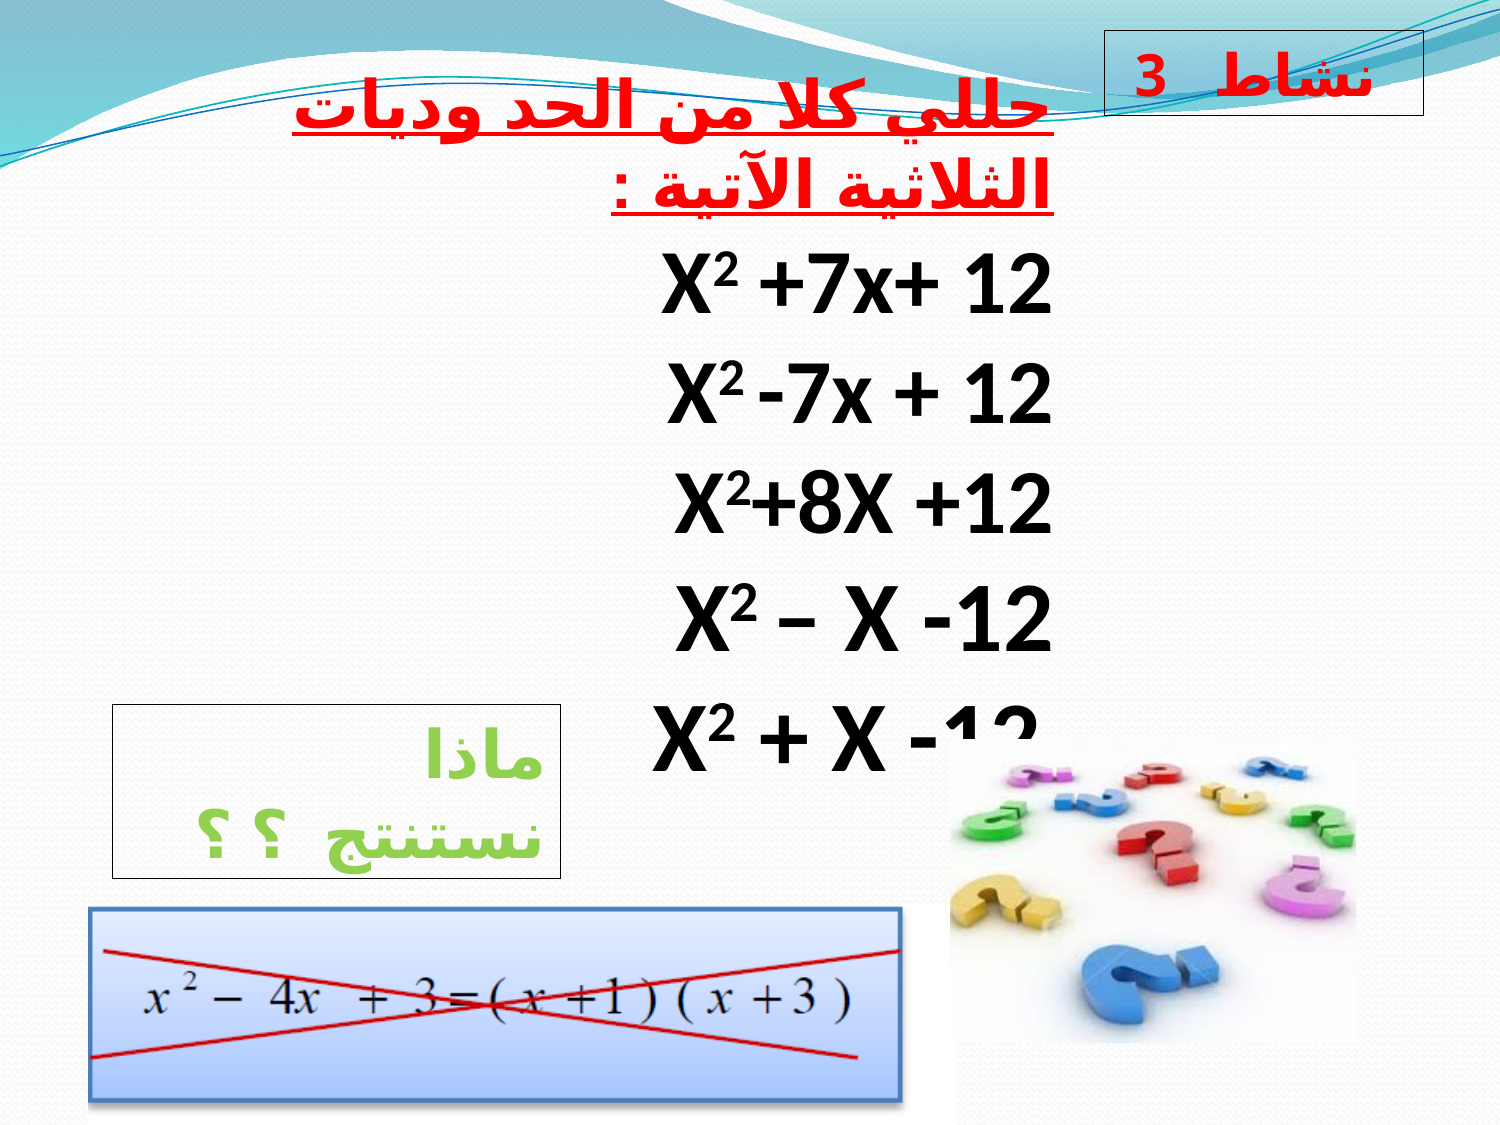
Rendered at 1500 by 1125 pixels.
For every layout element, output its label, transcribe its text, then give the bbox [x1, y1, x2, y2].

text_box نشاط 3 [1104, 30, 1424, 116]
text_box حللي كلا من الحد وديات الثلاثية الآتية : X2 +7x+ 12 X2 -7x + 12 X2+8X +12 X2 – X -12 X2 + X -12 [159, 54, 1069, 799]
text_box ماذا نستنتج ؟ ؟ [112, 704, 561, 879]
picture [88, 904, 956, 1125]
picture [950, 739, 1356, 1044]
